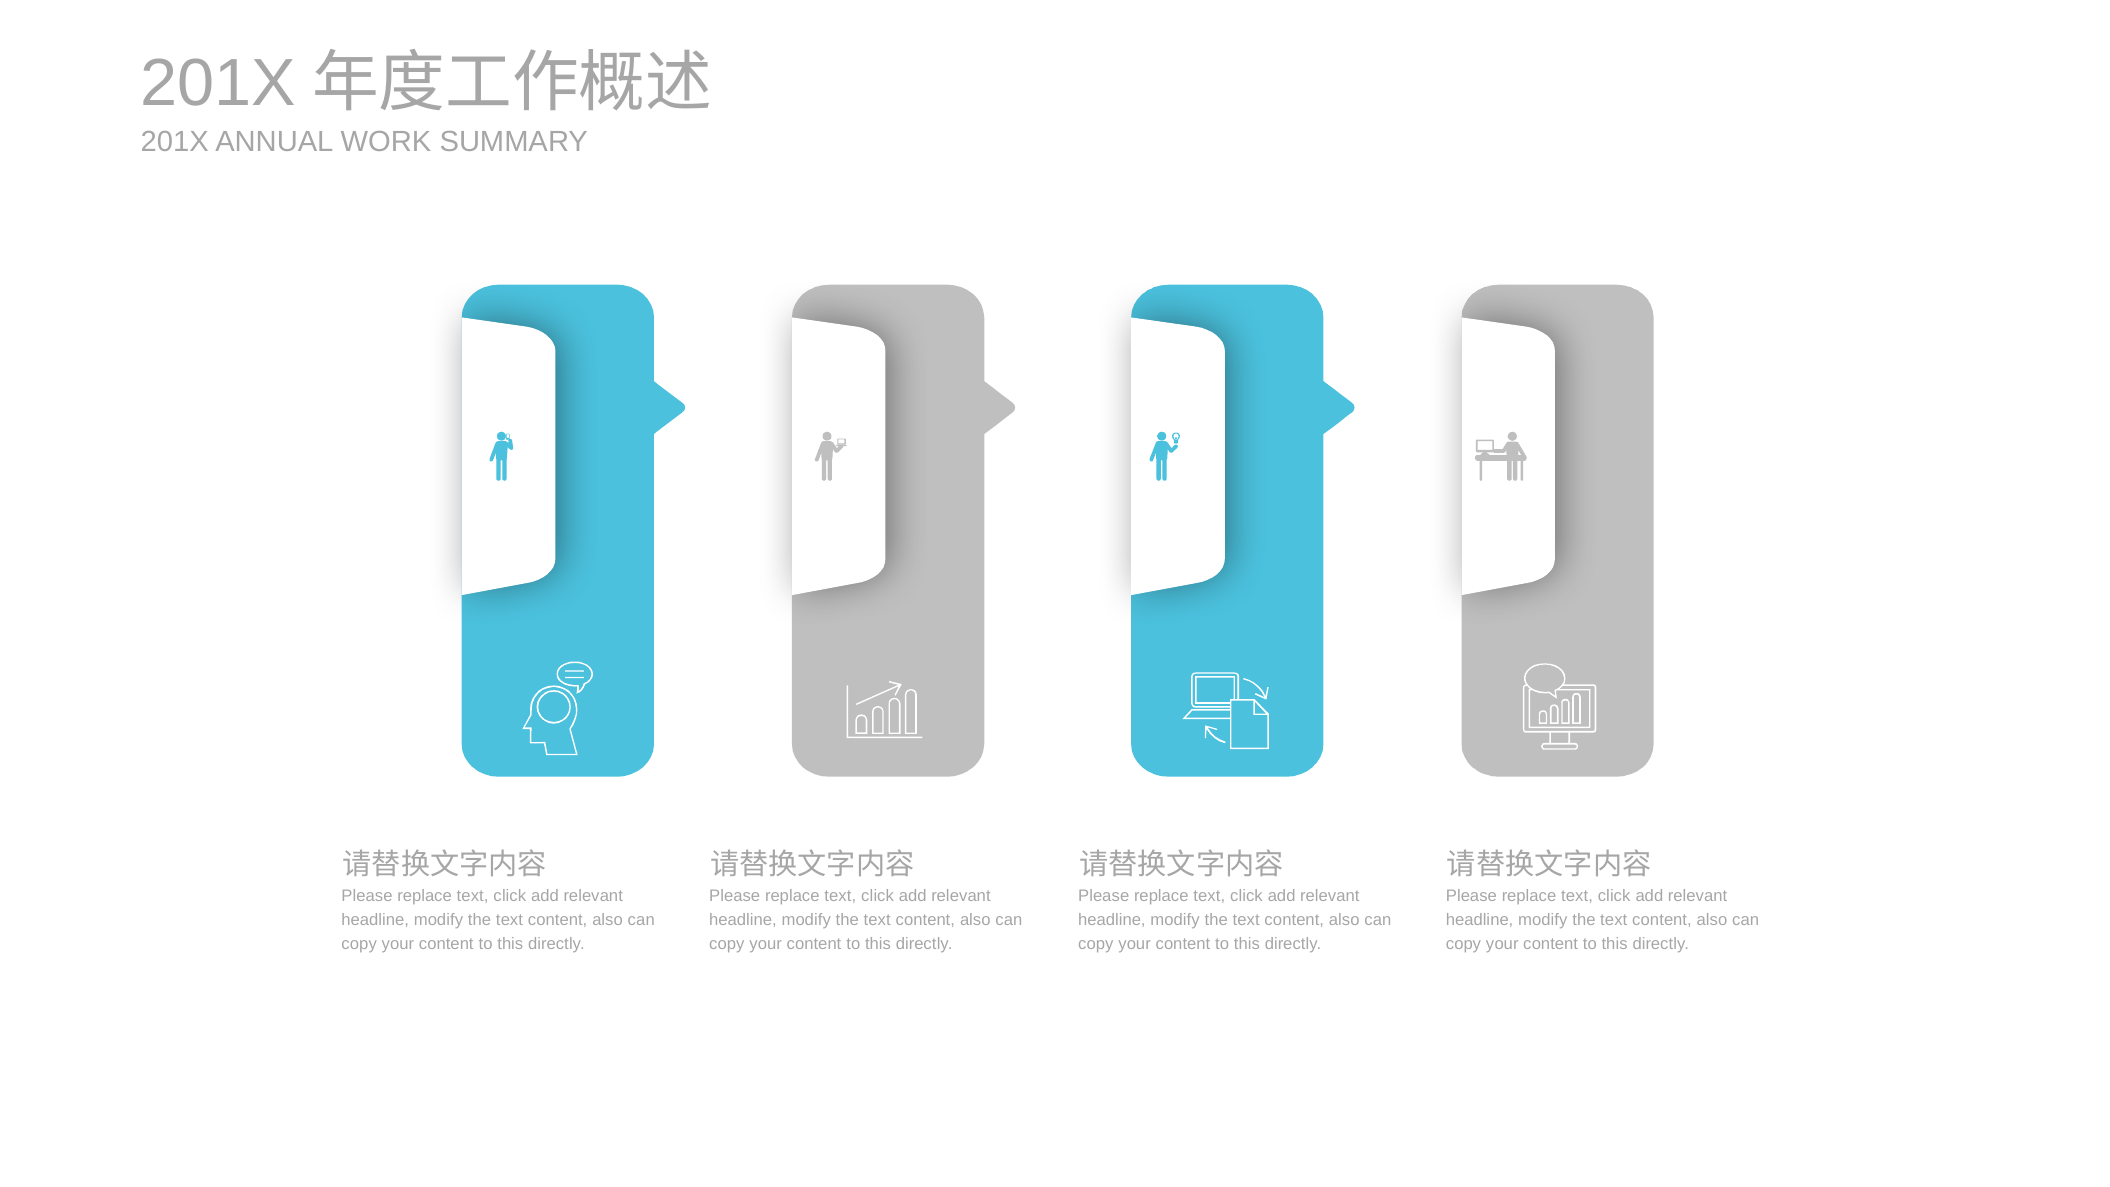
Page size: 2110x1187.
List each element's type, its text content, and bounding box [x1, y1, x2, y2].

text_box Please replace text, click add relevant headline, modify the text content, also can copy your content to this directly. [694, 873, 1045, 960]
text_box 请替换文字内容 [695, 831, 930, 888]
text_box Please replace text, click add relevant headline, modify the text content, also can copy your content to this directly. [1431, 873, 1782, 960]
text_box 201X年度工作概述 [140, 38, 789, 119]
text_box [1131, 317, 1225, 596]
text_box [1133, 756, 1321, 777]
text_box 请替换文字内容 [1432, 831, 1667, 888]
text_box [1461, 284, 1654, 777]
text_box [791, 317, 886, 596]
text_box [1131, 284, 1355, 661]
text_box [522, 661, 1597, 756]
text_box [461, 284, 686, 777]
text_box 请替换文字内容 [327, 831, 563, 888]
text_box Please replace text, click add relevant headline, modify the text content, also can copy your content to this directly. [326, 873, 677, 960]
text_box [791, 284, 1016, 661]
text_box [1461, 317, 1555, 596]
text_box [794, 756, 982, 777]
text_box 201X ANNUAL WORK SUMMARY [140, 122, 602, 158]
text_box 请替换文字内容 [1064, 831, 1299, 888]
text_box Please replace text, click add relevant headline, modify the text content, also can copy your content to this directly. [1063, 873, 1414, 960]
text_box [461, 317, 556, 596]
